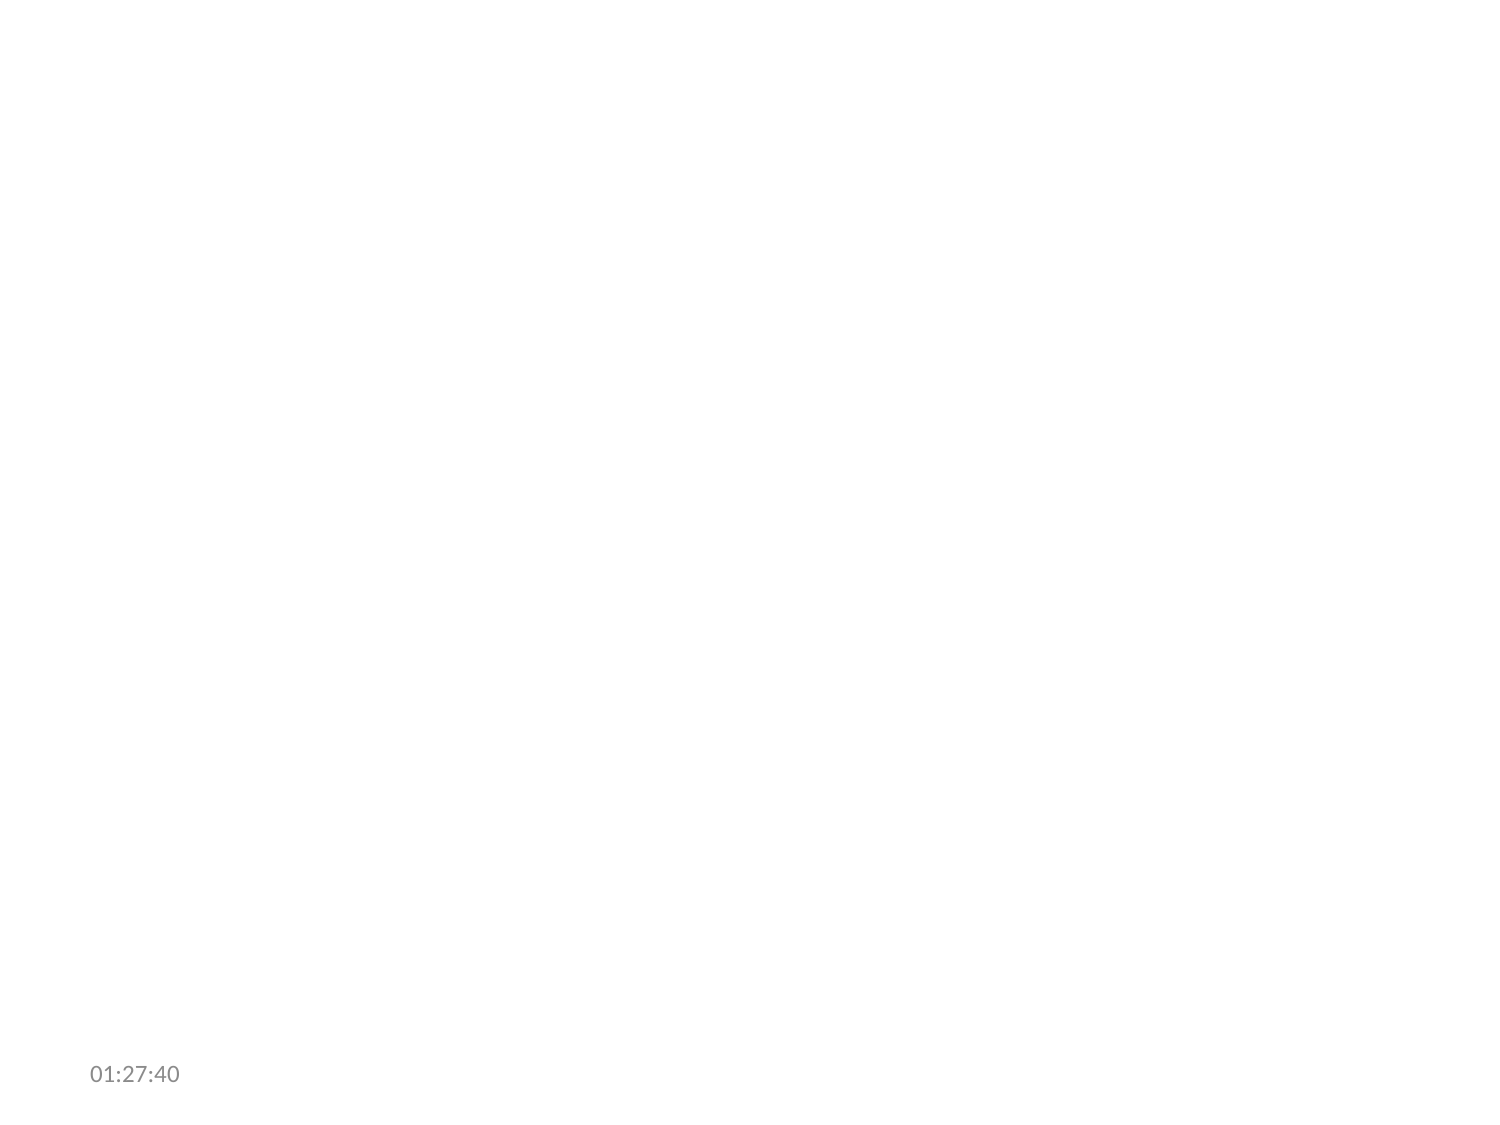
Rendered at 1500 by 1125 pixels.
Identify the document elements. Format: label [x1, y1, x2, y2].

slide_number [75, 1042, 425, 1103]
